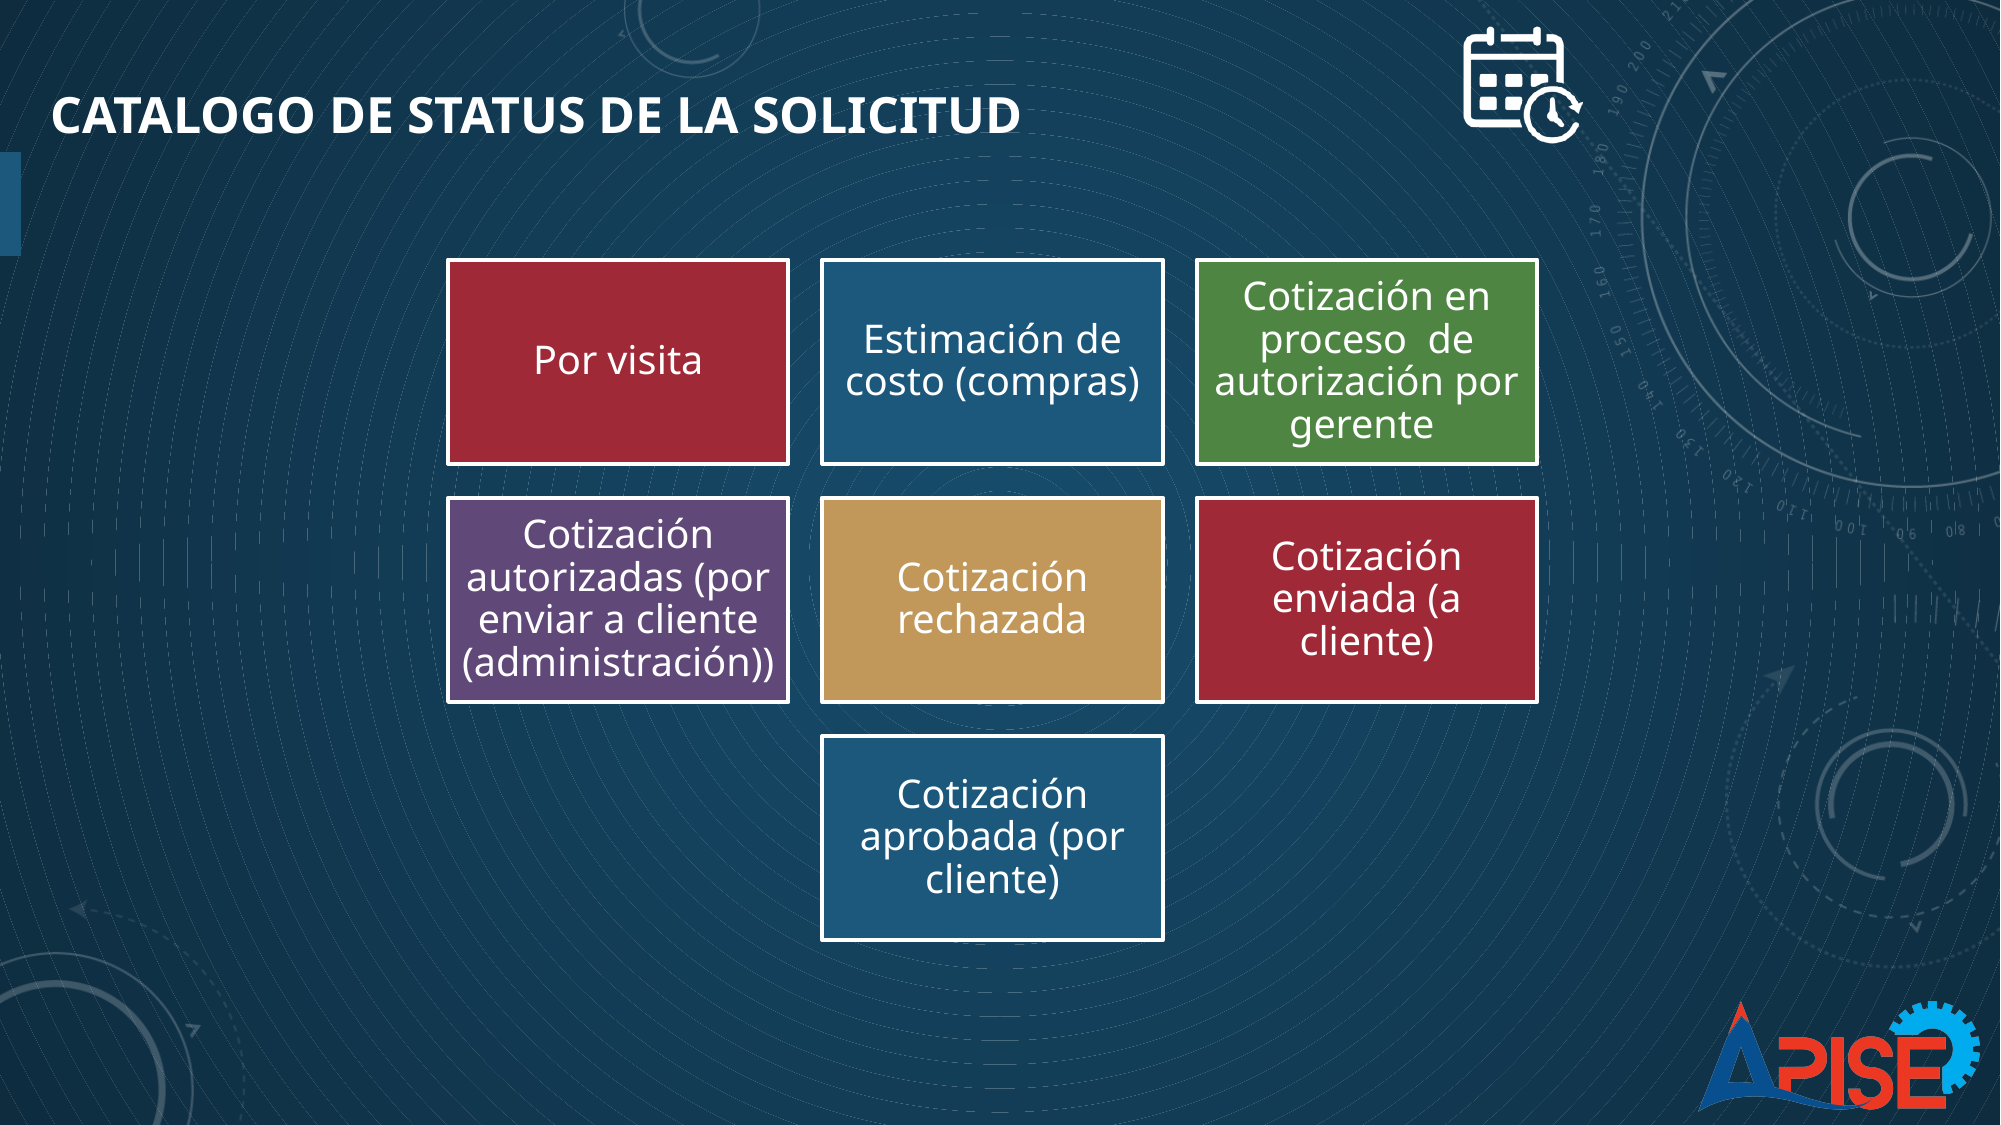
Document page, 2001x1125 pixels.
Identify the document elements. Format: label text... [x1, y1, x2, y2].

picture [0, 0, 2000, 1125]
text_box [440, 259, 1545, 941]
title Catalogo de status de la solicitud [35, 57, 1239, 171]
